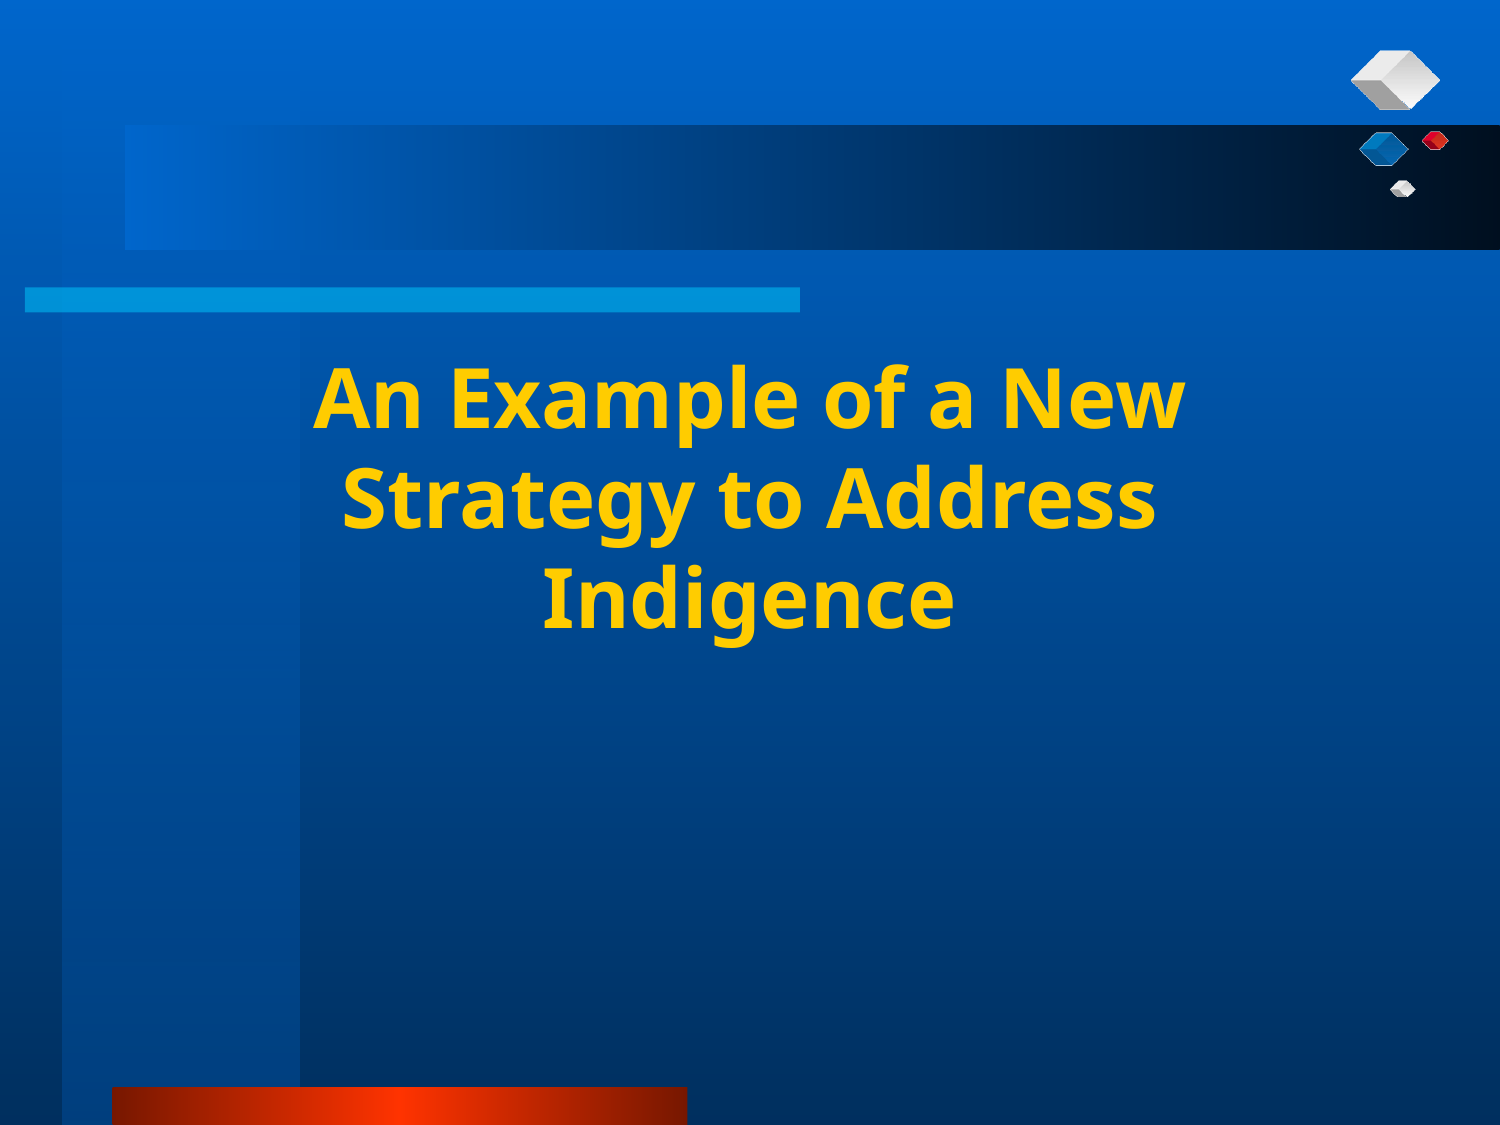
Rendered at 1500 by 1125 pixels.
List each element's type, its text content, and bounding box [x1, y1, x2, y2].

text_box An Example of a New Strategy to Address Indigence [162, 337, 1338, 653]
picture [1350, 49, 1449, 208]
